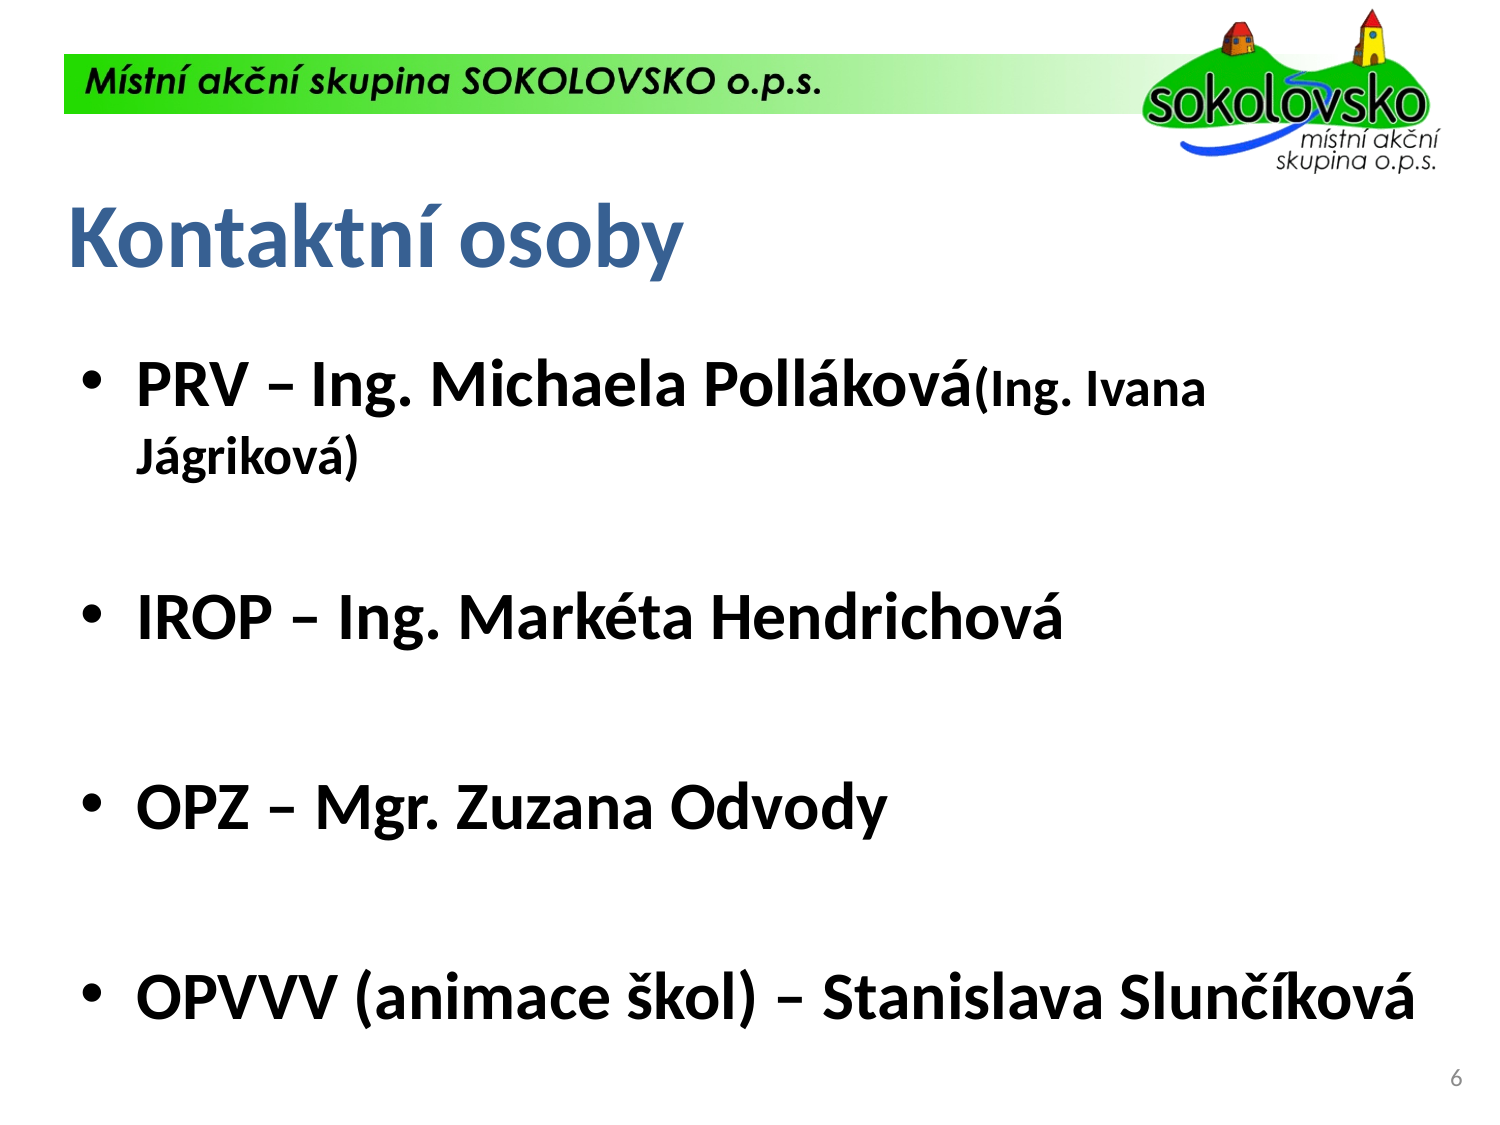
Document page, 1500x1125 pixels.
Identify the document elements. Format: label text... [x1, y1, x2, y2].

title Kontaktní osoby [53, 137, 1404, 325]
slide_number 6 [1128, 1046, 1478, 1107]
picture [64, 0, 1455, 197]
list PRV – Ing. Michaela Polláková (Ing. Ivana Jágriková) IROP – Ing. Markéta Hendrichová OPZ – Mgr. Zuzana Odvody OPVVV (animace škol) – Stanislava Slunčíková [64, 331, 1436, 1107]
